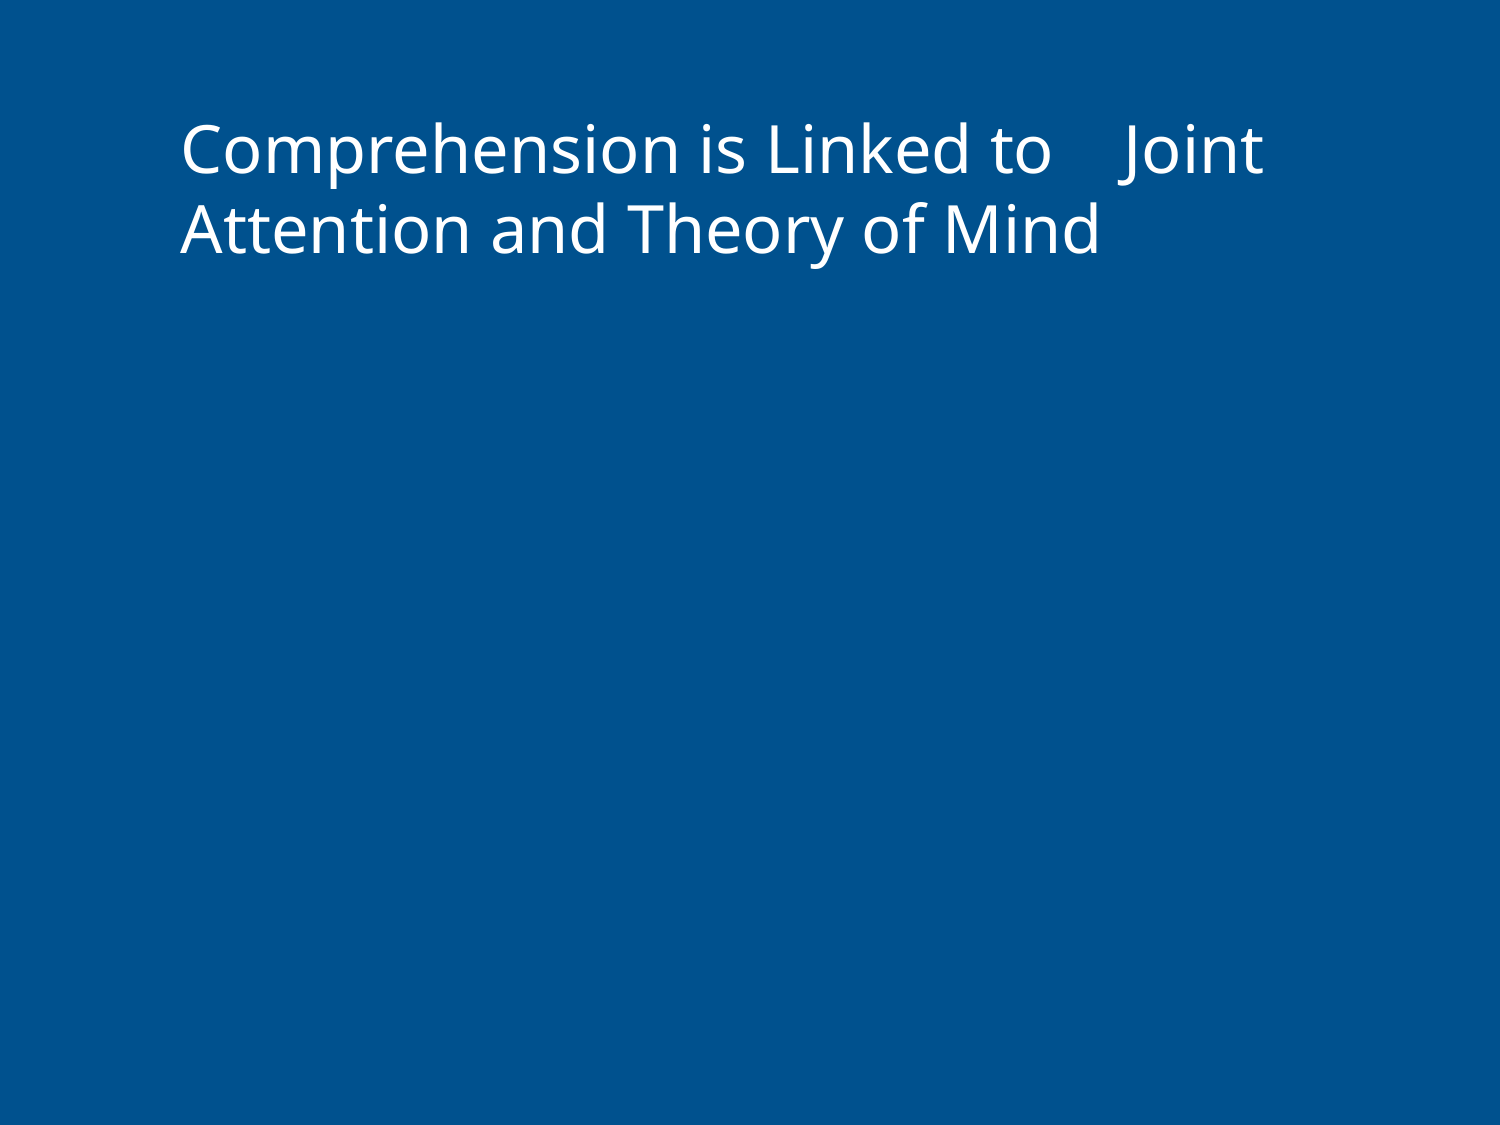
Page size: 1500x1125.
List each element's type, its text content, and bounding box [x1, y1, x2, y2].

title Comprehension is Linked to Joint Attention and Theory of Mind [165, 110, 1363, 263]
